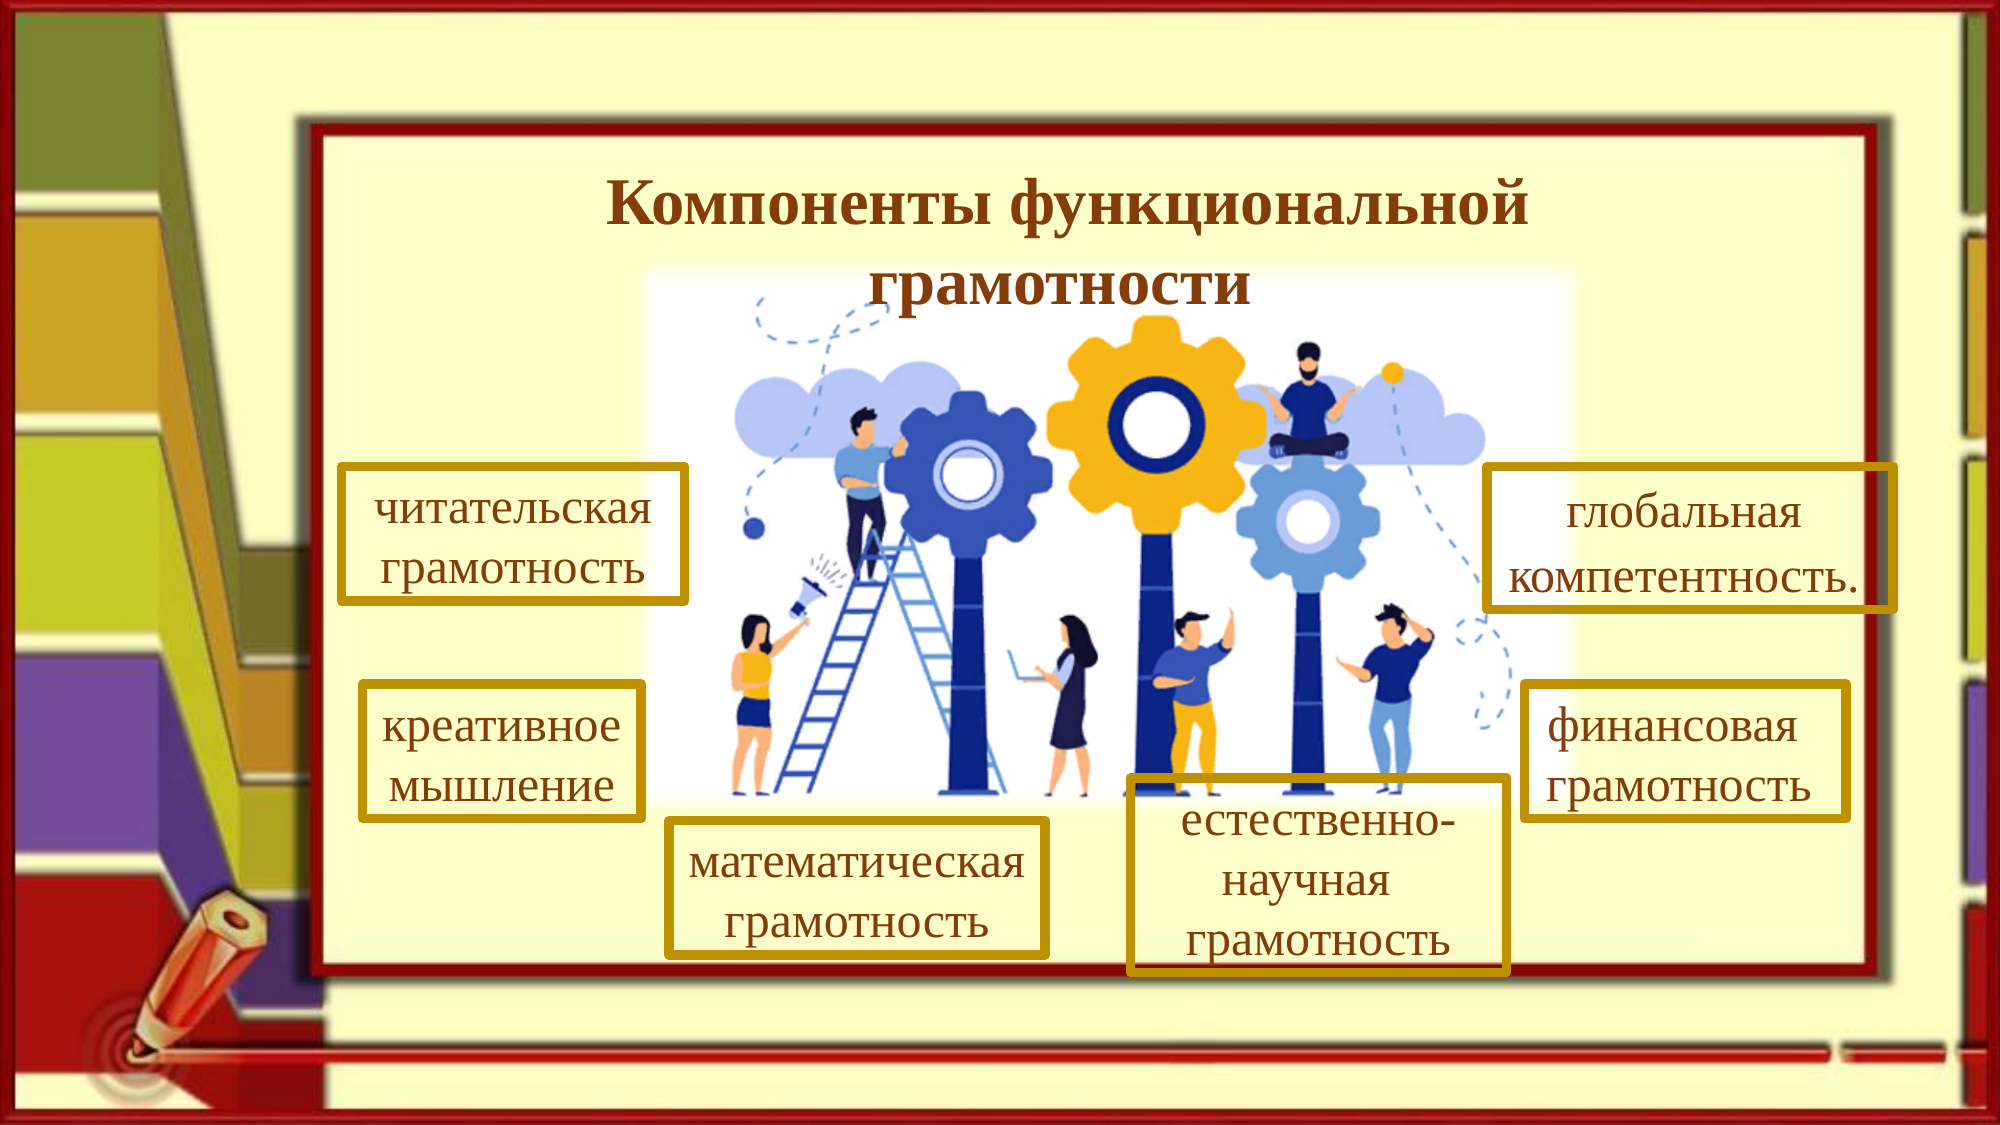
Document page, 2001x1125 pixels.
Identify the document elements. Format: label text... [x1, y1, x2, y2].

text_box математическая грамотность [668, 821, 1045, 956]
text_box читательская грамотность [341, 466, 627, 602]
text_box глобальная компетентность. [1589, 466, 1894, 610]
text_box финансовая грамотность [1589, 684, 1847, 819]
text_box Компоненты функциональной грамотности [530, 150, 1607, 325]
text_box естественно-научная грамотность [1130, 821, 1507, 973]
picture [0, 0, 2001, 1125]
text_box креативное мышление [362, 684, 627, 819]
